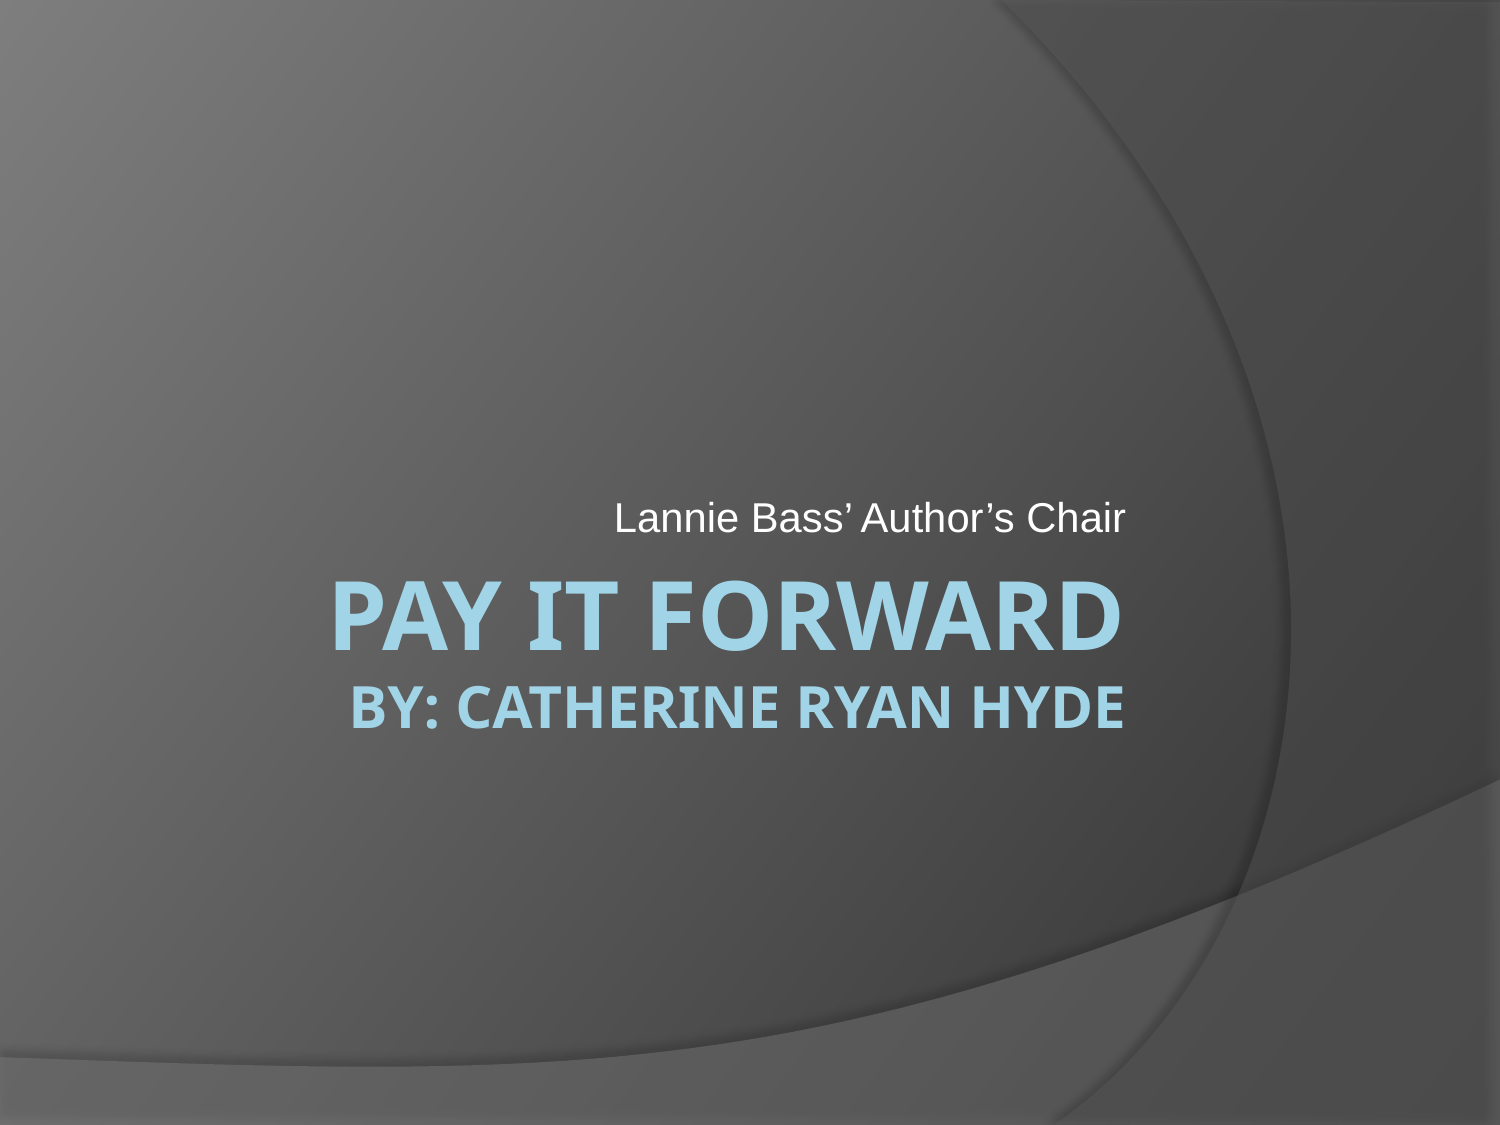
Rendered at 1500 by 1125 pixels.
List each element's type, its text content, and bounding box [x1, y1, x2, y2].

subtitle Lannie Bass’ Author’s Chair [71, 253, 1134, 541]
title Pay it forward by: catherine ryan hyde [70, 547, 1134, 925]
